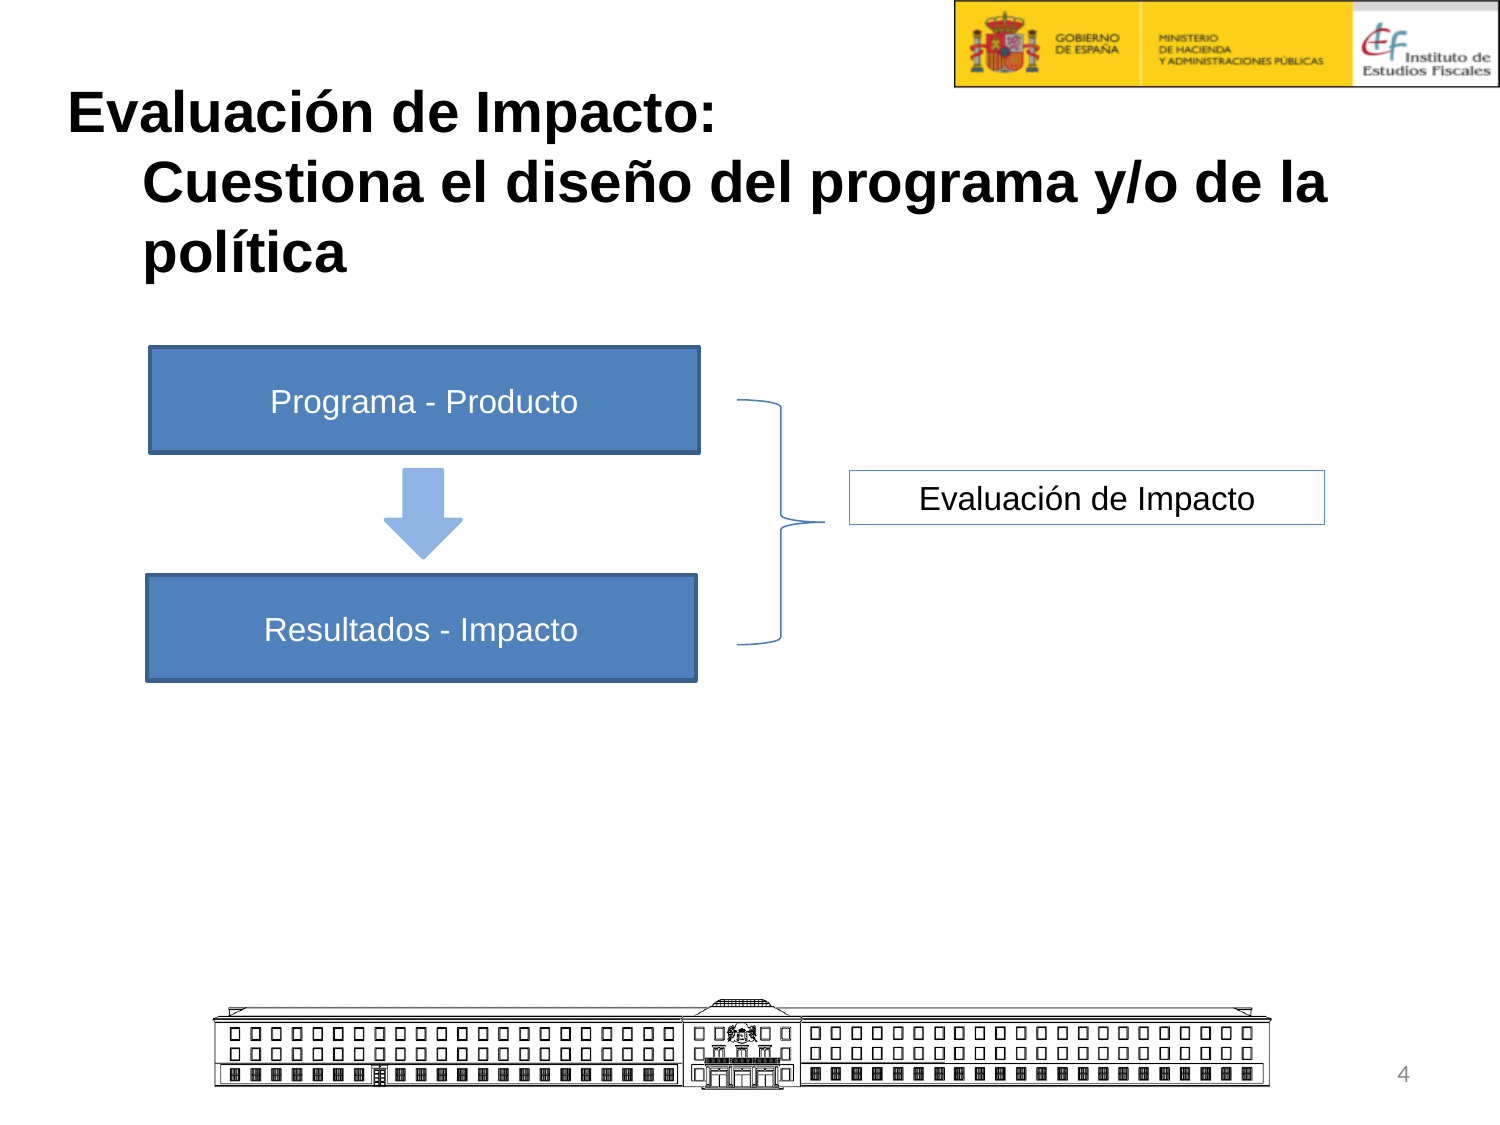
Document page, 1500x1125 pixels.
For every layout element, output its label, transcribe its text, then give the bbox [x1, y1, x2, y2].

picture [212, 999, 1272, 1090]
slide_number 4 [1074, 1042, 1425, 1103]
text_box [52, 66, 1459, 681]
picture [954, 0, 1500, 89]
